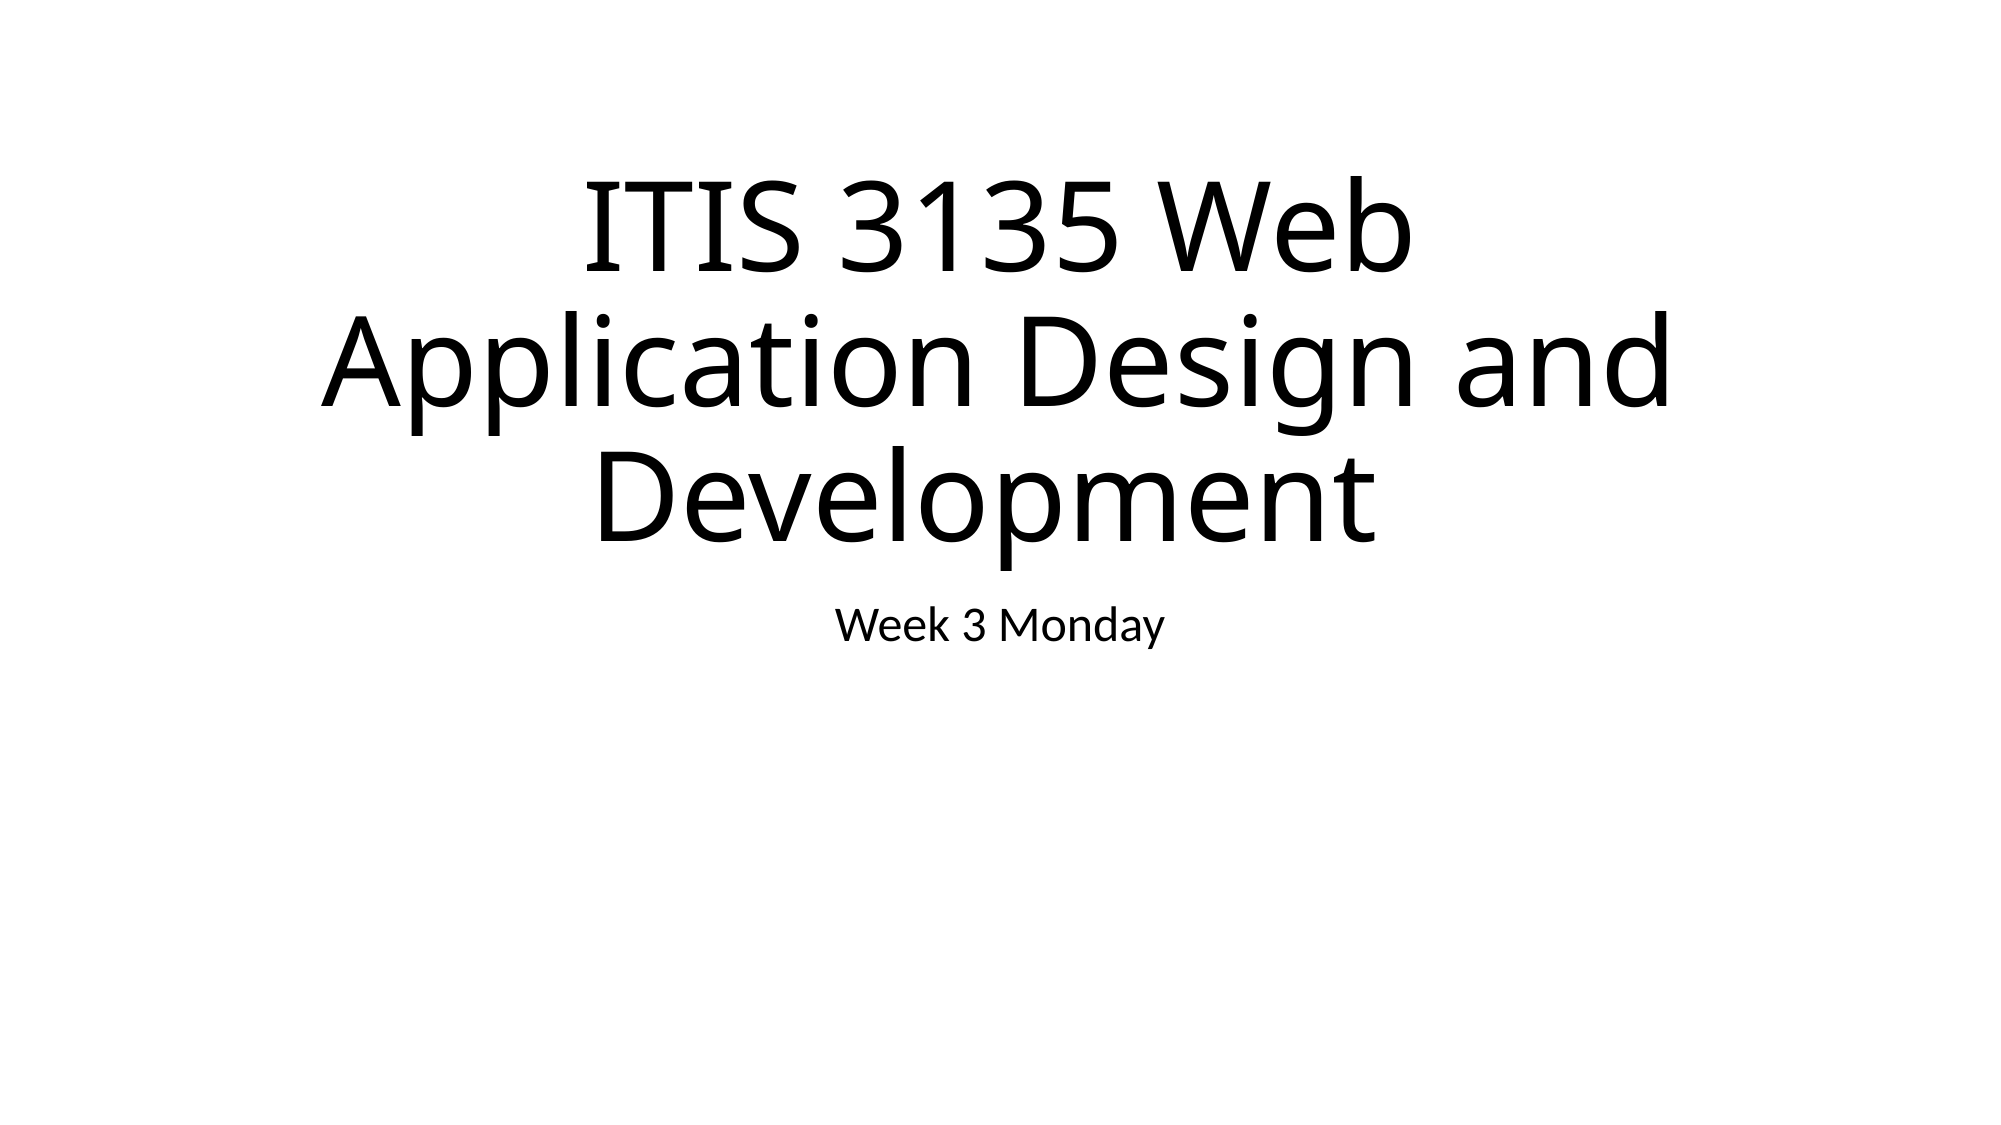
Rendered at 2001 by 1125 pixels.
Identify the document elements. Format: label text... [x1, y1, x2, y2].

title ITIS 3135 Web Application Design and Development [249, 184, 1750, 576]
subtitle Week 3 Monday [249, 590, 1750, 863]
